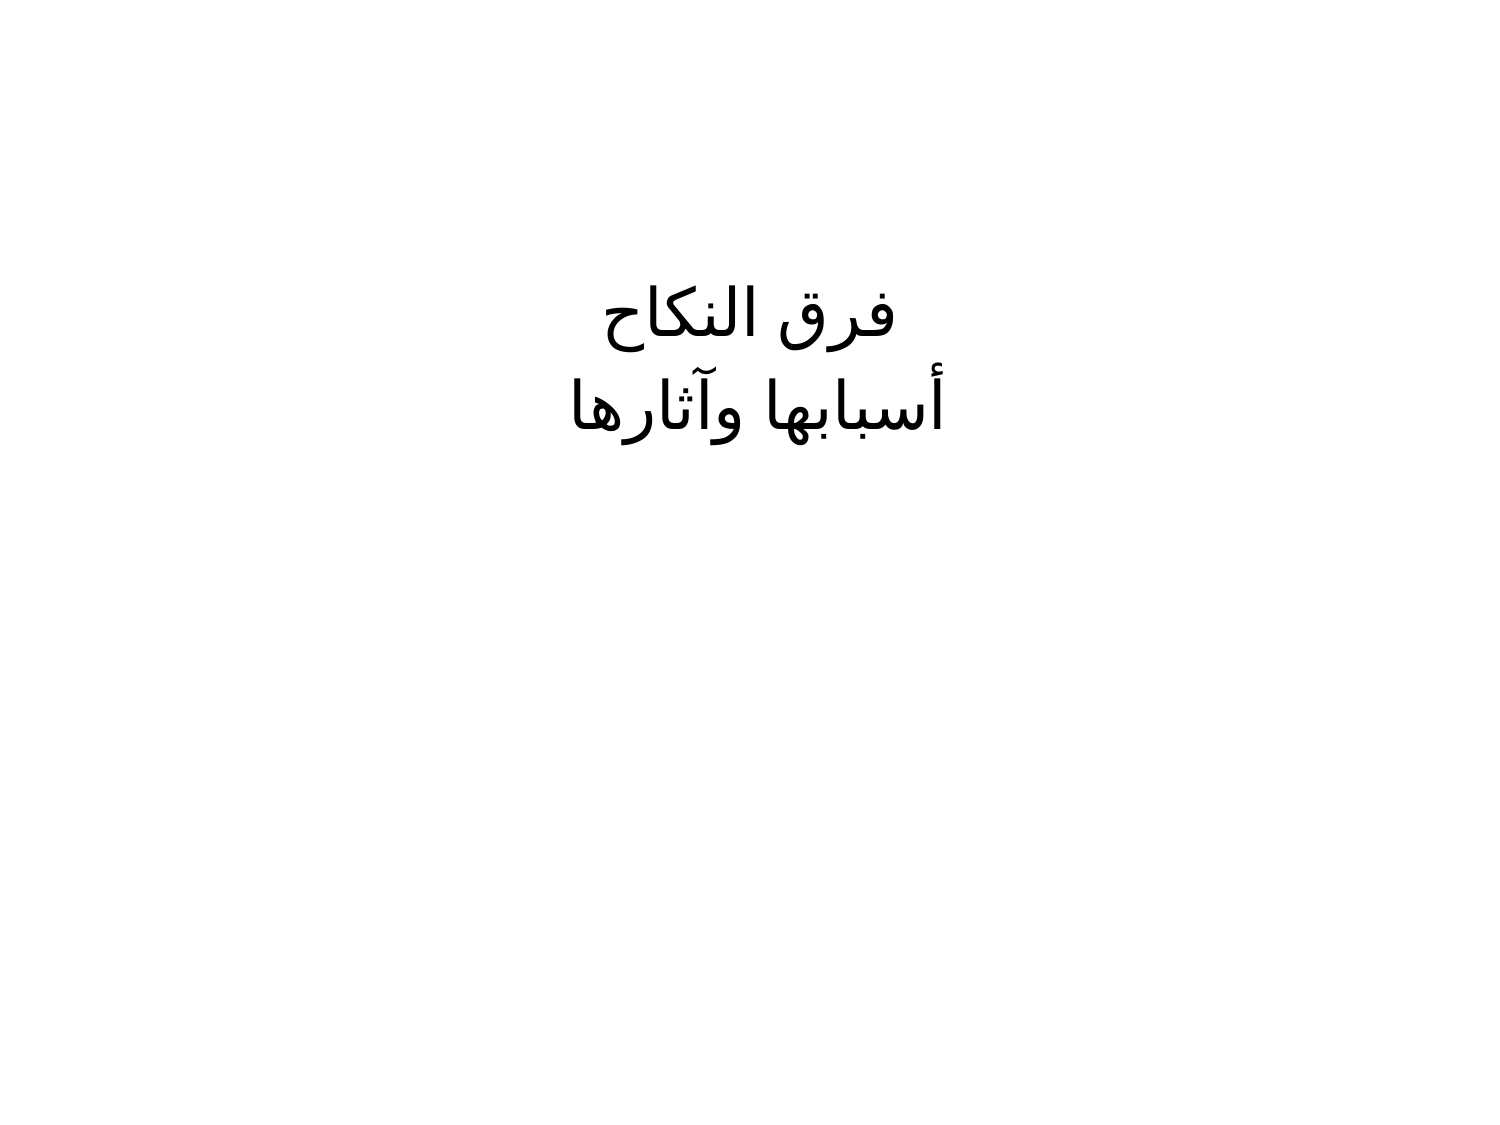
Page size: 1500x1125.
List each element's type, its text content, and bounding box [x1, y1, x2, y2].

list فرق النكاح أسبابها وآثارها [75, 262, 1425, 1005]
